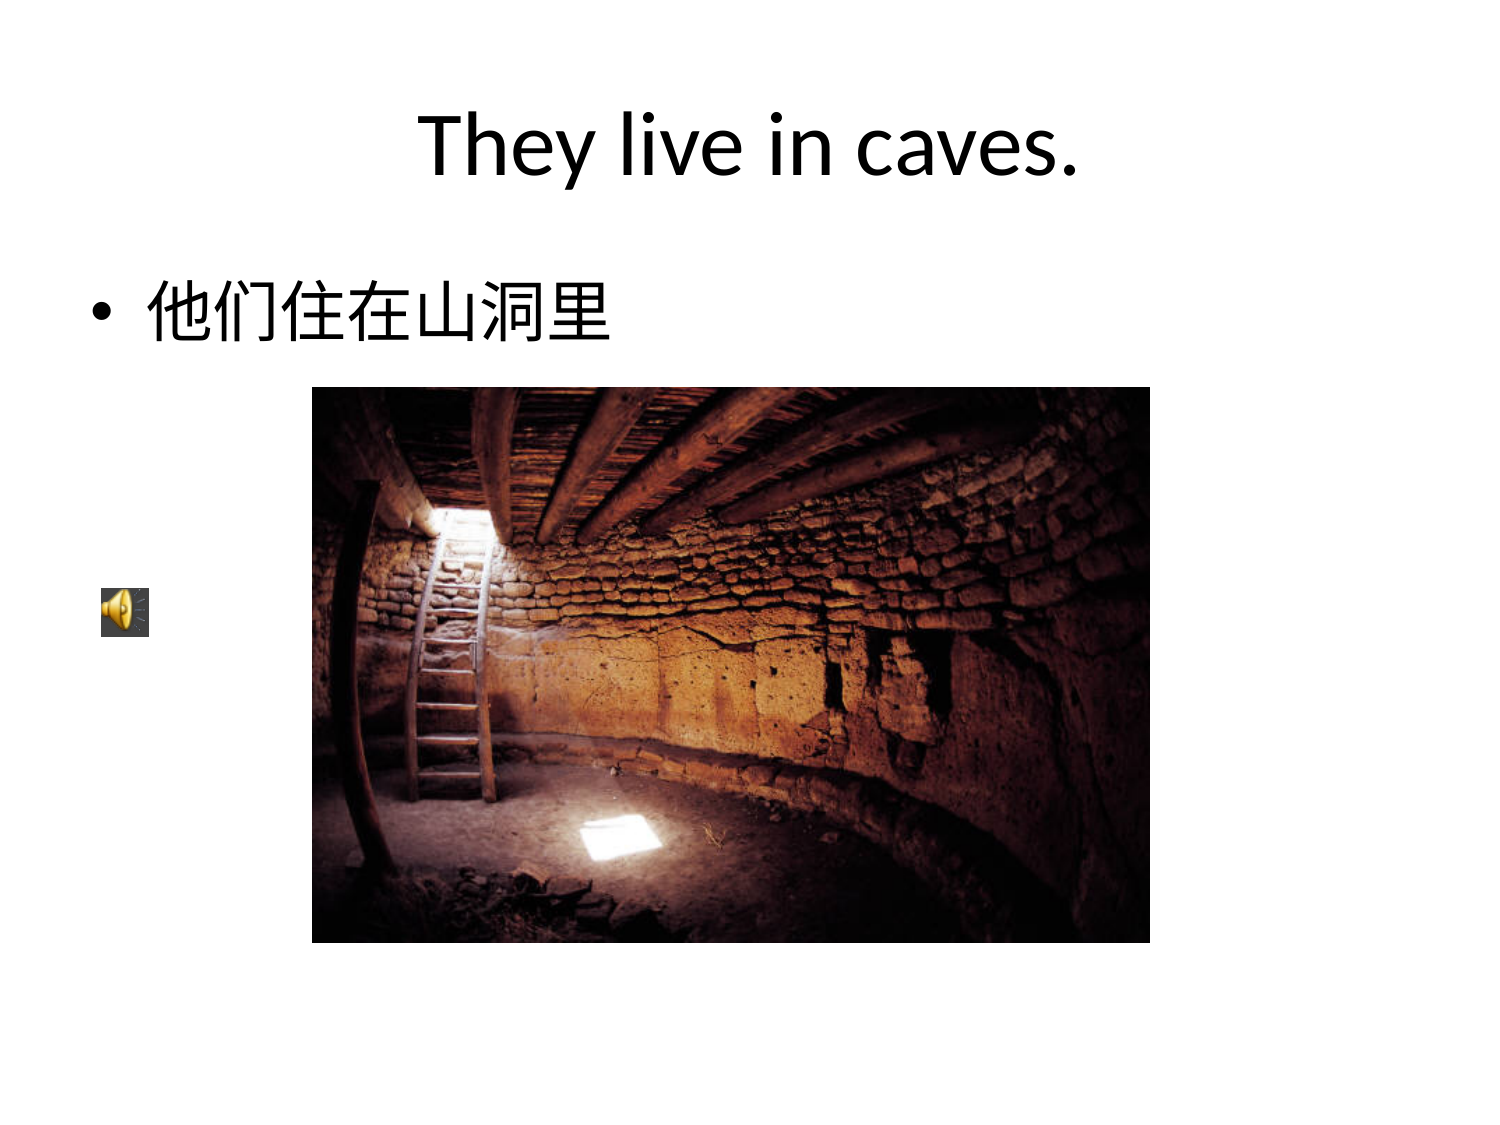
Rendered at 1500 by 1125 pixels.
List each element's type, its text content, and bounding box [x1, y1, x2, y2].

list 他们住在山洞里 [75, 262, 1425, 1005]
title They live in caves. [75, 45, 1425, 233]
picture [312, 387, 1151, 944]
picture [99, 587, 151, 638]
